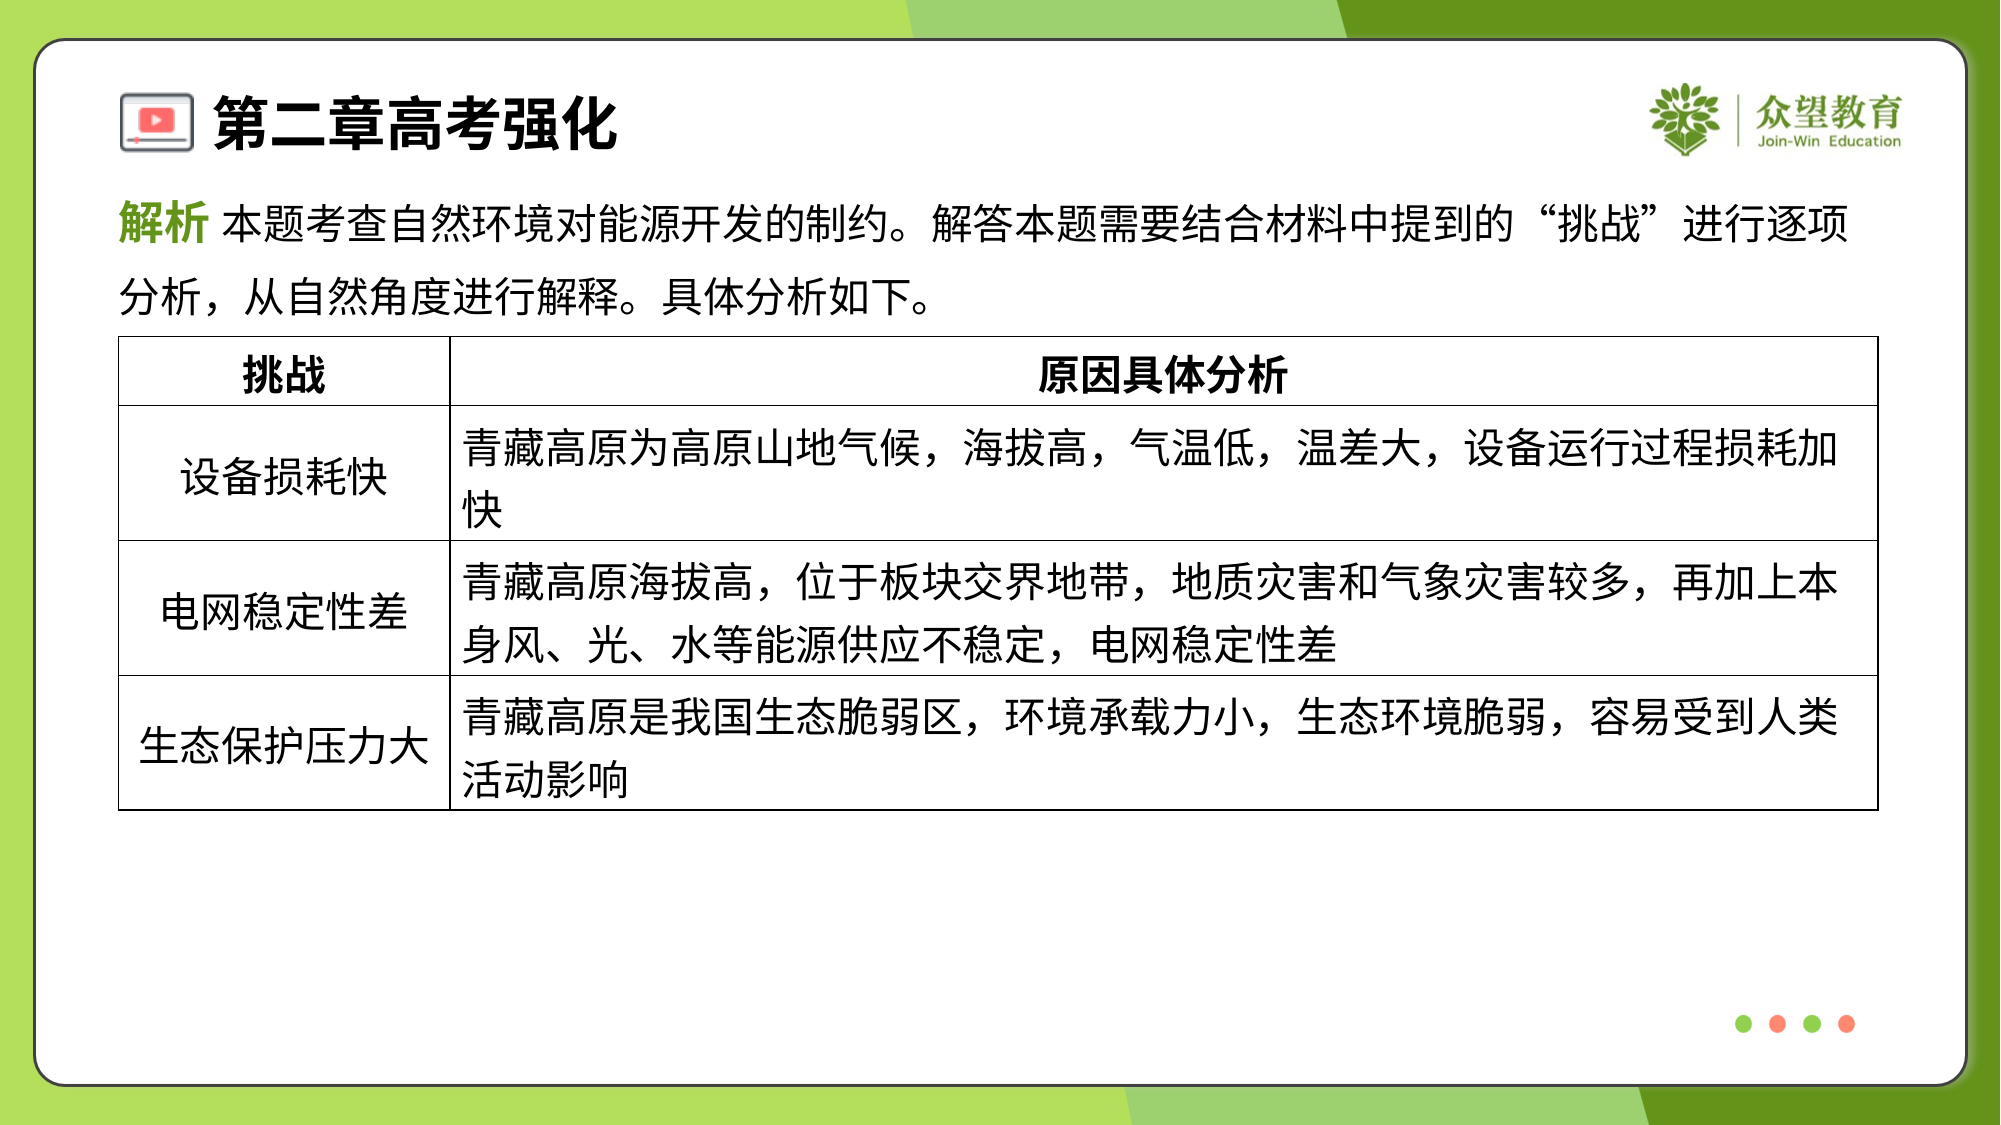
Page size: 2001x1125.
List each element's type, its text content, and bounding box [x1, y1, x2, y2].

picture [0, 0, 2000, 1125]
table_cell 青藏高原海拔高，位于板块交界地带，地质灾害和气象灾害较多，再加上本 身风、光、水等能源供应不稳定，电网稳定性差 [451, 541, 1877, 675]
table_cell 电网稳定性差 [119, 541, 449, 675]
table_cell 青藏高原是我国生态脆弱区，环境承载力小，生态环境脆弱，容易受到人类 活动影响 [451, 676, 1877, 809]
table_cell 青藏高原为高原山地气候，海拔高，气温低，温差大，设备运行过程损耗加 快 [451, 406, 1877, 540]
table_cell 生态保护压力大 [119, 676, 449, 809]
table_cell 设备损耗快 [119, 406, 449, 540]
table_header 原因具体分析 [451, 337, 1877, 405]
text_box 解析 本题考查自然环境对能源开发的制约。解答本题需要结合材料中提到的“挑战”进行逐项 分析，从自然角度进行解释。具体分析如下。 [118, 164, 1883, 314]
table_header 挑战 [119, 337, 449, 405]
